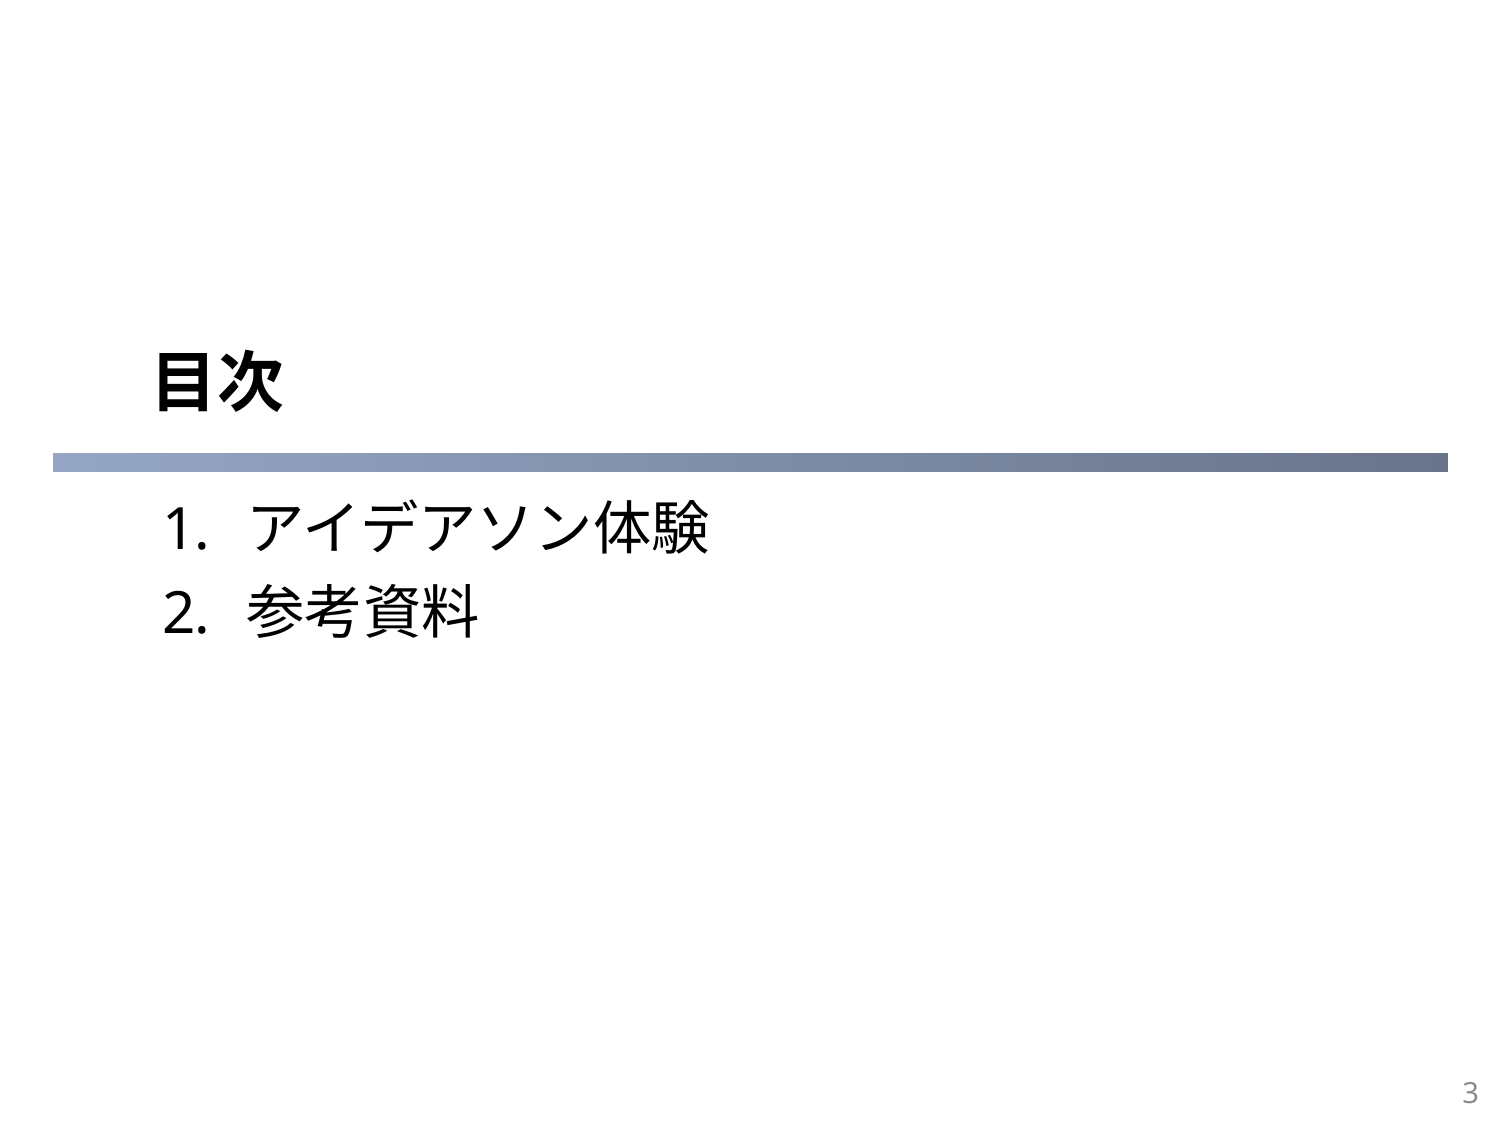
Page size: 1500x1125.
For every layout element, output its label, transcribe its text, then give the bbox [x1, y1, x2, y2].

slide_number 3 [1411, 1070, 1495, 1118]
list アイデアソン体験 参考資料 [147, 491, 1282, 929]
